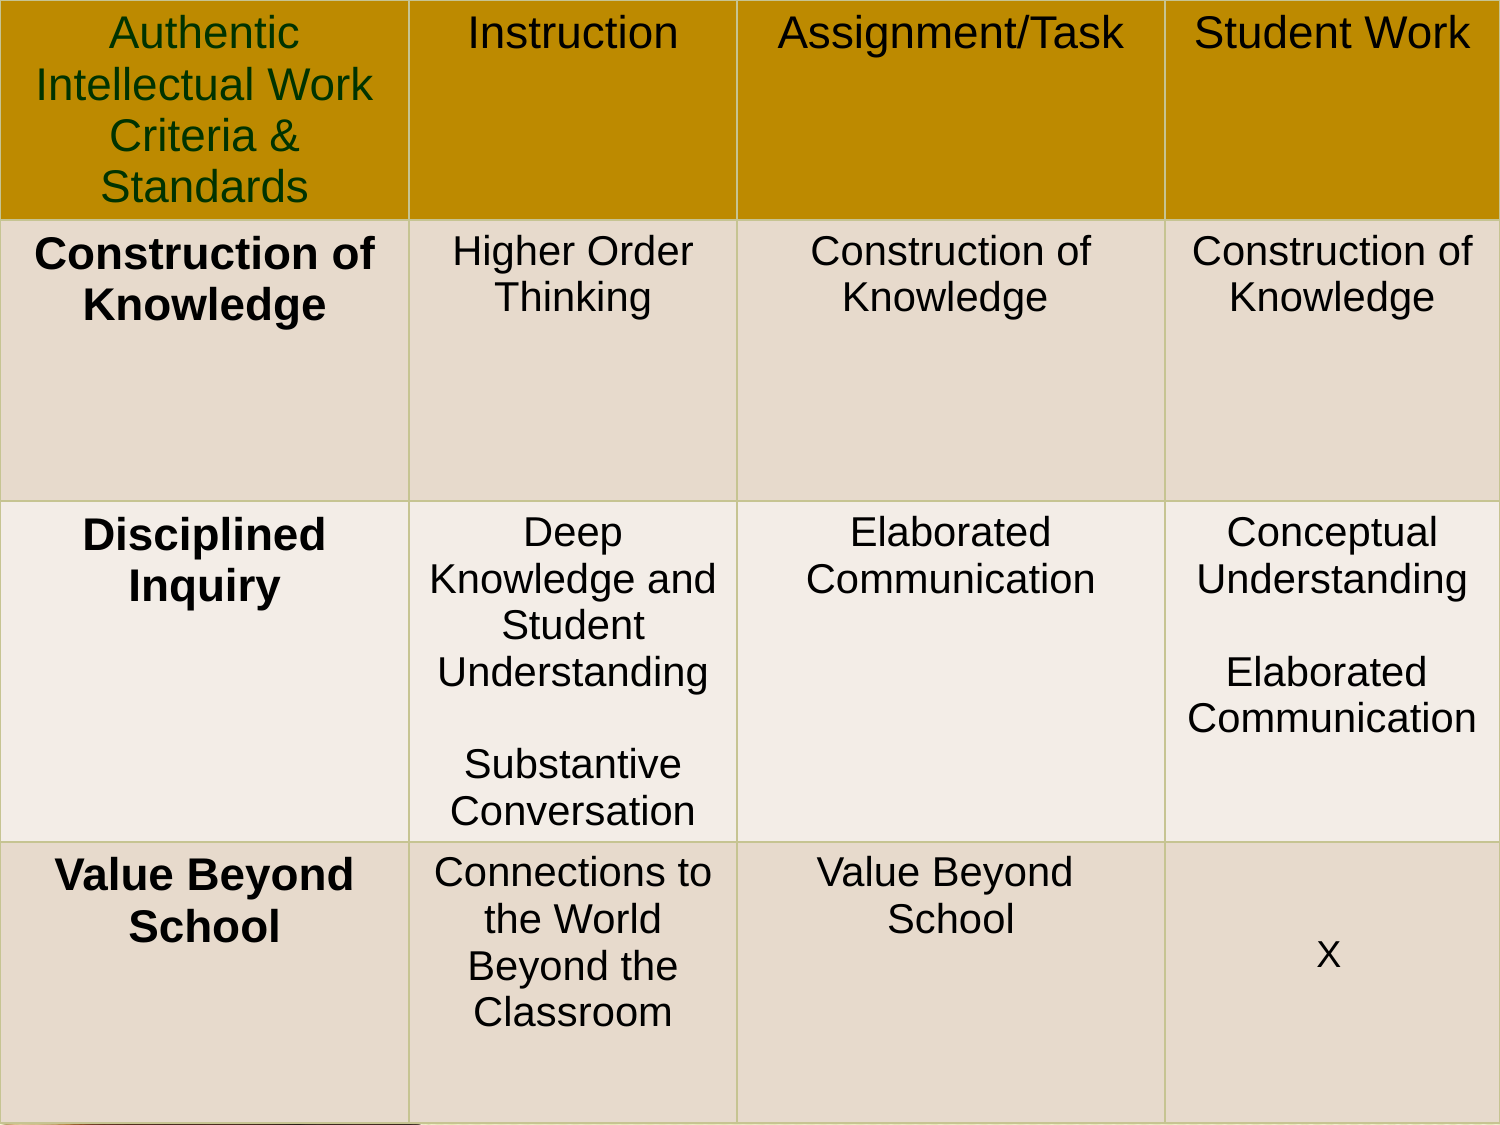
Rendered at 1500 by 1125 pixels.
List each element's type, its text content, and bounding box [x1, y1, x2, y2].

table_header Instruction [410, 1, 736, 219]
table_cell Value Beyond School [738, 843, 1164, 1122]
table_cell Higher Order Thinking [410, 221, 736, 500]
table_cell Construction of Knowledge [738, 221, 1164, 500]
table_header Student Work [1166, 1, 1499, 219]
table_cell Value Beyond School [1, 843, 408, 1122]
table_cell Elaborated Communication [738, 502, 1164, 841]
table_header Authentic Intellectual Work Criteria & Standards [1, 1, 408, 219]
table_cell Connections to the World Beyond the Classroom [410, 843, 736, 1122]
table_cell Construction of Knowledge [1, 221, 408, 500]
table_cell Conceptual Understanding Elaborated Communication [1166, 502, 1499, 841]
table_cell Disciplined Inquiry [1, 502, 408, 841]
table_cell X [1166, 843, 1499, 1122]
table_cell Deep Knowledge and Student Understanding Substantive Conversation [410, 502, 736, 841]
table_cell Construction of Knowledge [1166, 221, 1499, 500]
table_header Assignment/Task [738, 1, 1164, 219]
